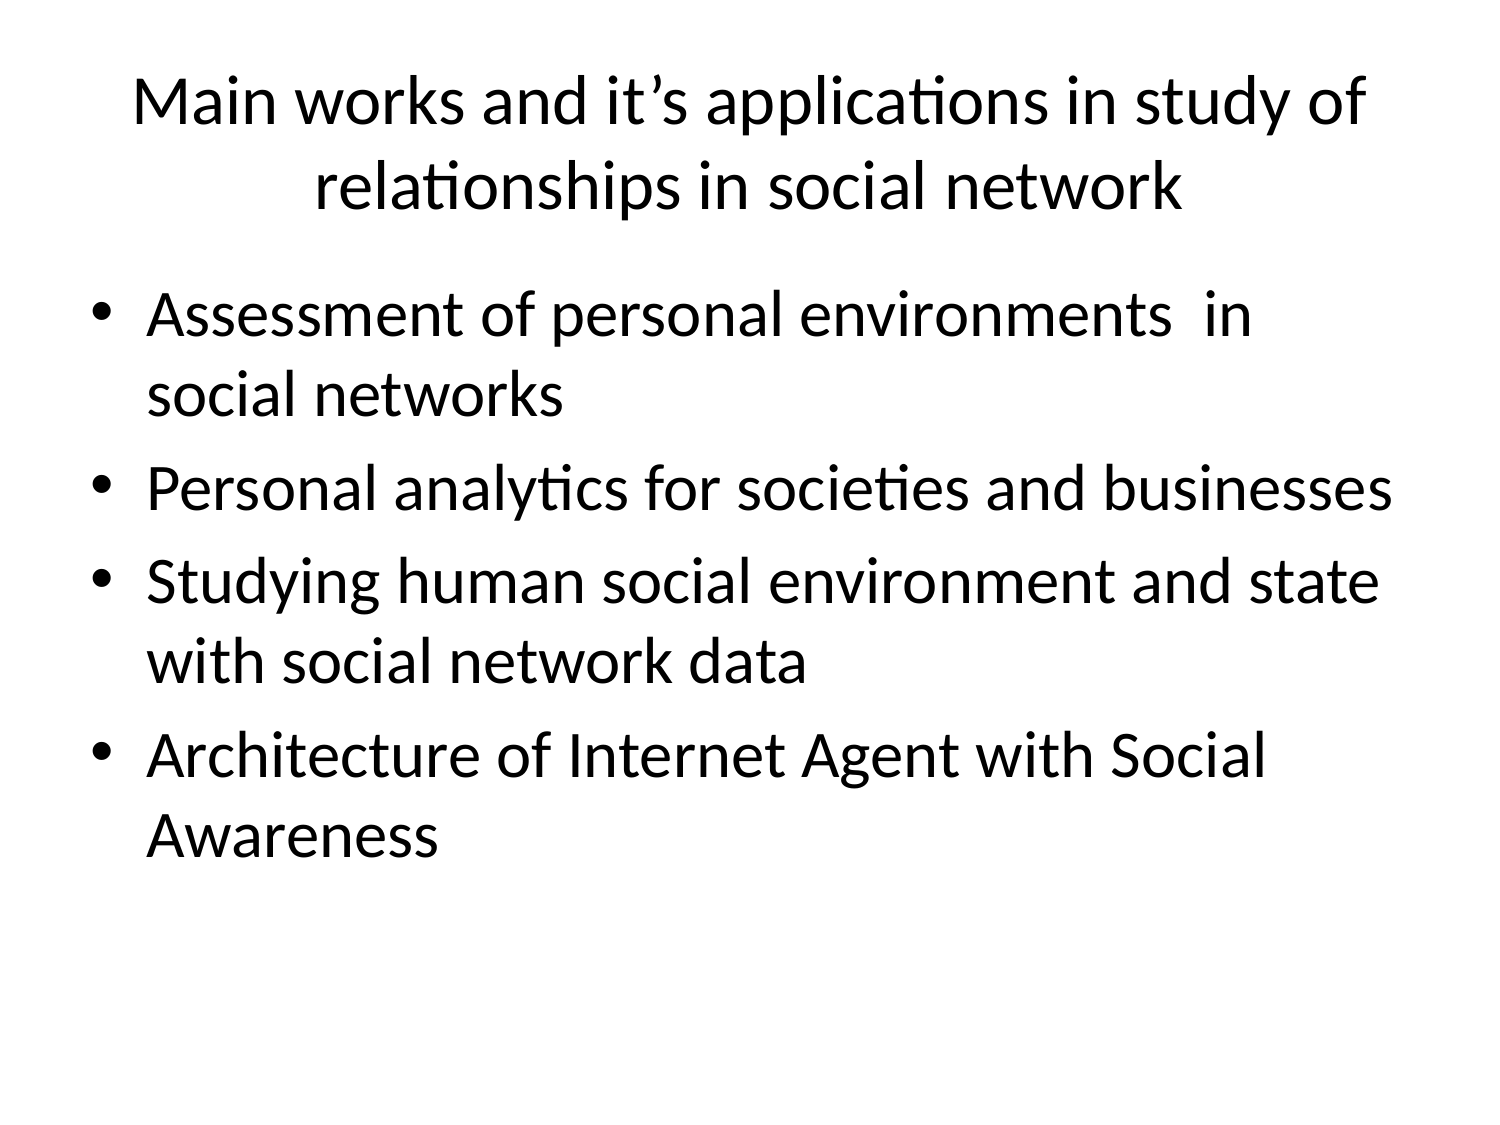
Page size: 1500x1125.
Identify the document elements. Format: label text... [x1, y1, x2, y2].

list Assessment of personal environments in social networks Personal analytics for societies and businesses Studying human social environment and state with social network data Architecture of Internet Agent with Social Awareness [75, 262, 1425, 1005]
title Main works and it’s applications in study of relationships in social network [75, 45, 1425, 233]
